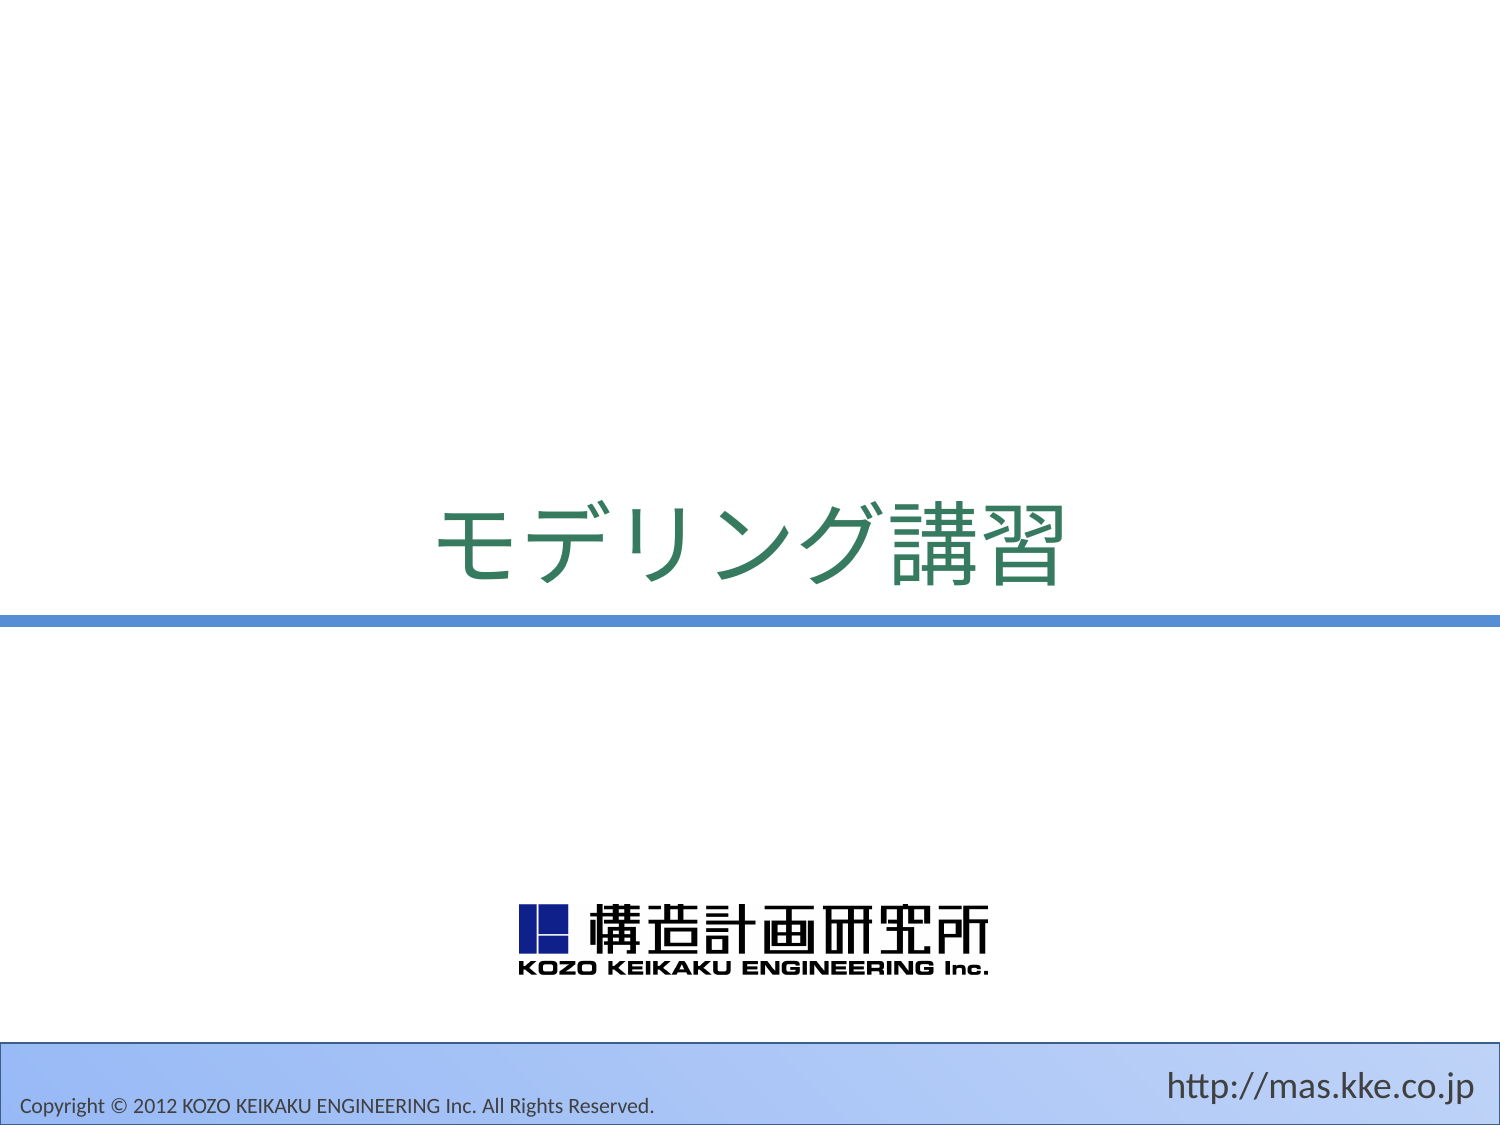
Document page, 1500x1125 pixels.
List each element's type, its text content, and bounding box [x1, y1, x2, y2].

text_box http://mas.kke.co.jp [1031, 1054, 1489, 1113]
title モデリング講習 [112, 463, 1388, 620]
text_box [0, 1041, 1500, 1125]
text_box Copyright © 2012 KOZO KEIKAKU ENGINEERING Inc. All Rights Reserved. [6, 1085, 675, 1125]
picture [518, 903, 989, 975]
